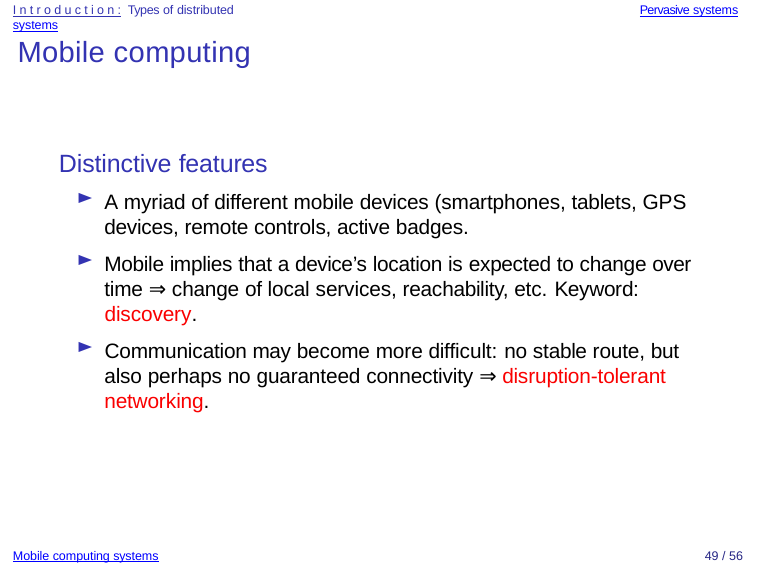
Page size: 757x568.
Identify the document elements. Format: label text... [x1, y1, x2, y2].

text_box discovery. Communication may become more difficult: no stable route, but [70, 285, 692, 363]
text_box Introduction: Types of distributed systems [10, 0, 247, 33]
text_box time ⇒ change of local services, reachability, etc. Keyword: [102, 273, 652, 285]
slide_number 49 / 56 [698, 546, 745, 568]
text_box Pervasive systems [637, 0, 745, 18]
text_box Mobile computing [15, 30, 254, 69]
text_box also perhaps no guaranteed connectivity ⇒ disruption-tolerant networking. [102, 360, 678, 413]
text_box Mobile computing systems [10, 546, 162, 563]
text_box Distinctive features A myriad of different mobile devices (smartphones, tablets, GPS devices, remote controls, active badges. Mobile implies that a device’s location is expected to change over [52, 131, 704, 276]
